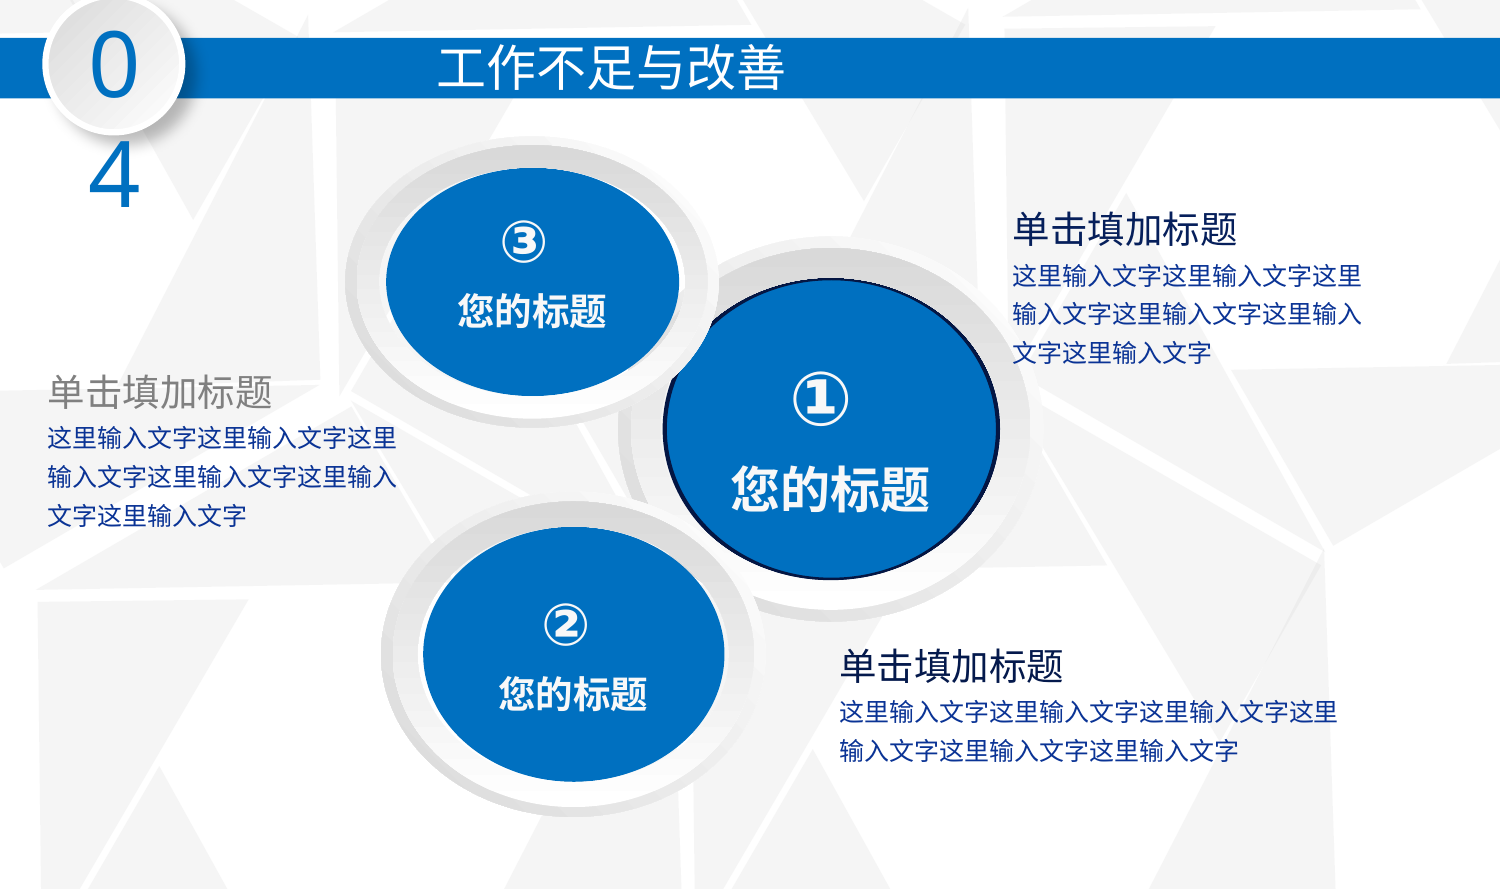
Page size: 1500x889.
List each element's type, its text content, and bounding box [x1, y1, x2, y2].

text_box 单击填加标题 这里输入文字这里输入文字这里输入文字这里输入文字这里输入文字这里输入文字 [998, 185, 1400, 421]
text_box 单击填加标题 这里输入文字这里输入文字这里输入文字这里输入文字这里输入文字这里输入文字 [33, 348, 436, 584]
text_box 单击填加标题 这里输入文字这里输入文字这里输入文字这里输入文字这里输入文字这里输入文字 [824, 621, 1377, 819]
text_box 工作不足与改善 [318, 24, 904, 109]
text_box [45, 0, 183, 133]
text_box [336, 136, 728, 428]
text_box [904, 37, 1500, 99]
text_box [0, 37, 40, 99]
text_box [607, 236, 1054, 622]
text_box [195, 37, 318, 99]
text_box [371, 491, 775, 818]
